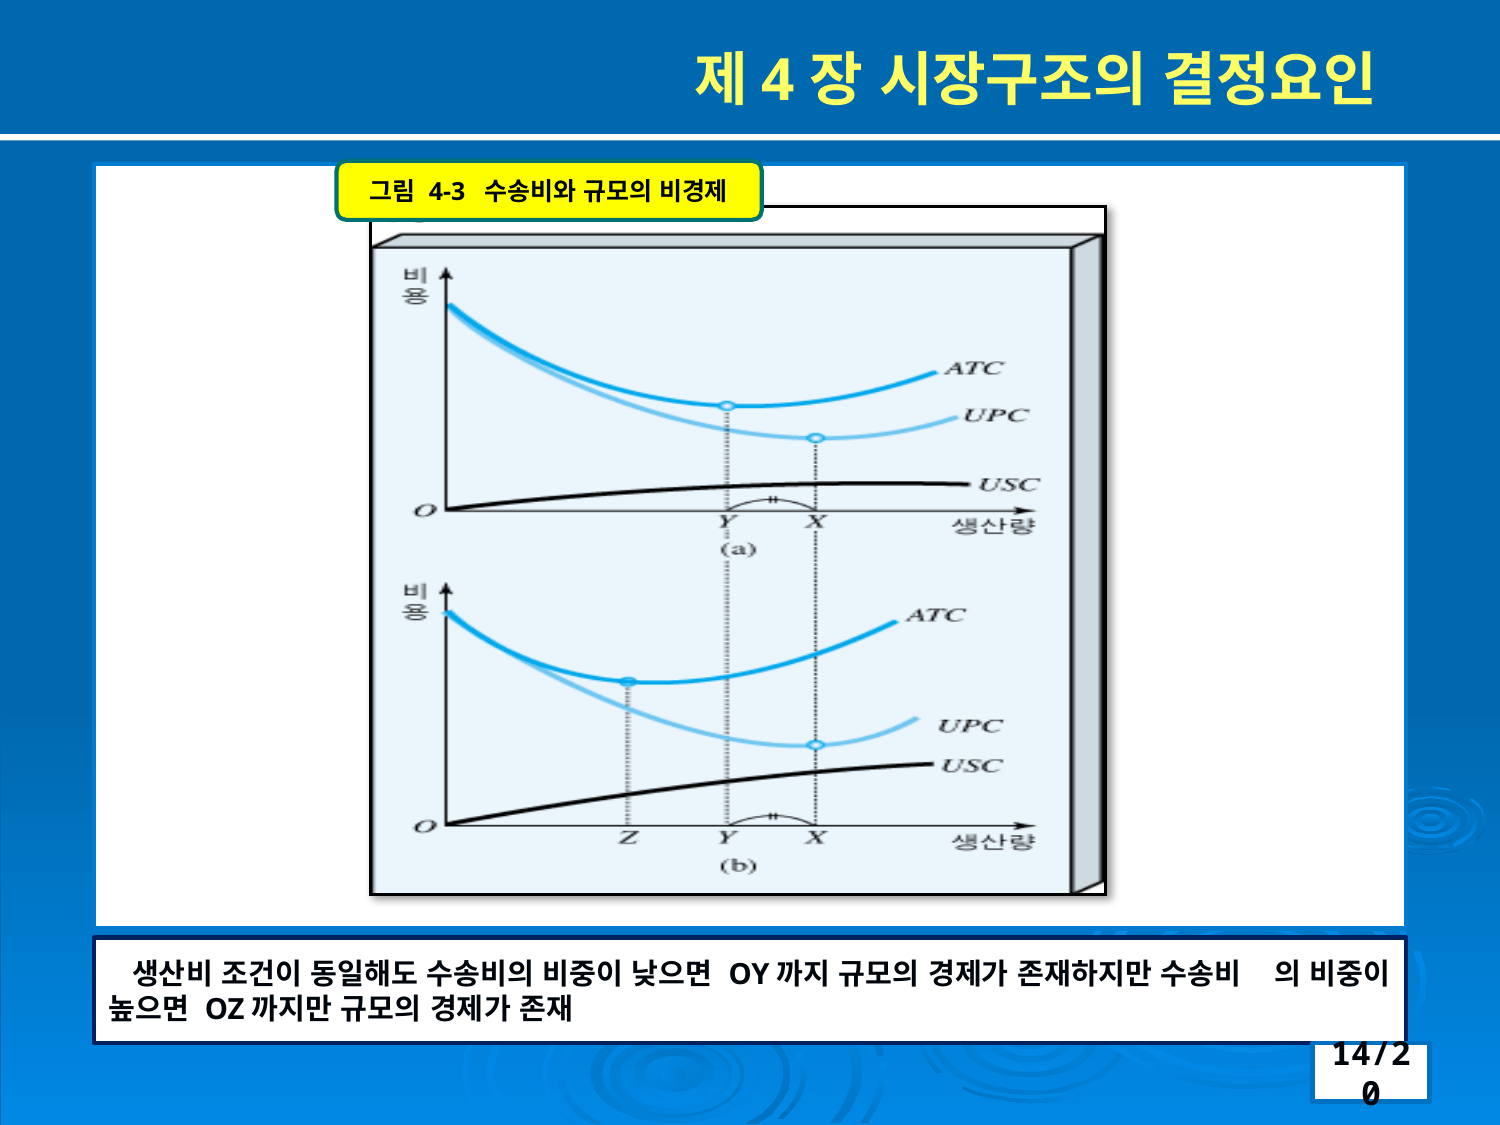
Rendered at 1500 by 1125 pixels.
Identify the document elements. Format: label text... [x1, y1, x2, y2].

text_box 생산비 조건이 동일해도 수송비의 비중이 낮으면 OY까지 규모의 경제가 존재하지만 수송비 의 비중이 높으면 OZ까지만 규모의 경제가 존재 [92, 935, 1408, 1045]
text_box 14/20 [1310, 1041, 1432, 1104]
text_box 그림 4-3 수송비와 규모의 비경제 [334, 158, 764, 222]
text_box 제4장 시장구조의 결정요인 [679, 35, 1455, 120]
picture [371, 207, 1105, 894]
text_box [92, 162, 1408, 931]
